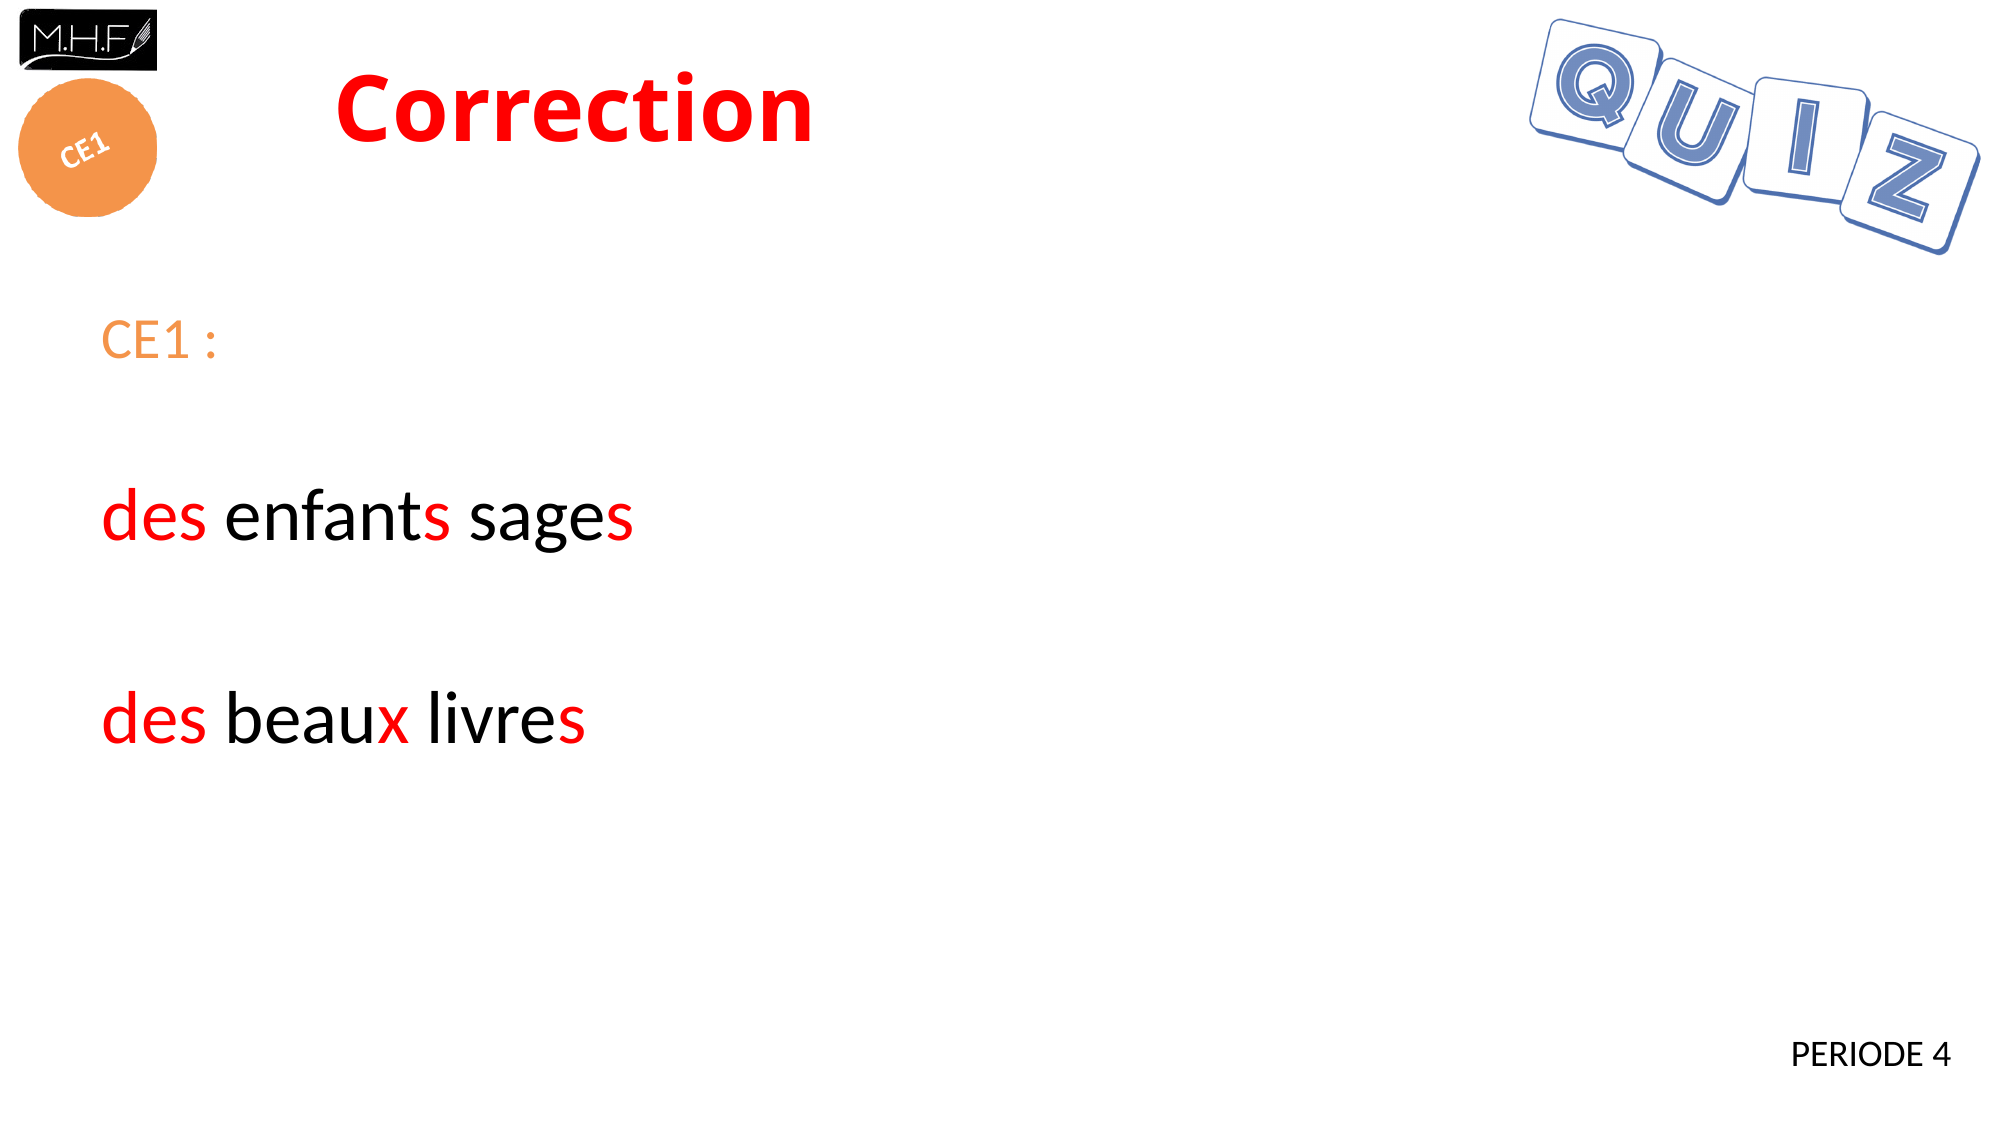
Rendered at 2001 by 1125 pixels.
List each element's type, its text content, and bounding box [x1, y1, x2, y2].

picture [16, 7, 157, 74]
picture [18, 78, 157, 218]
text_box PERIODE 4 [1362, 1021, 1967, 1125]
title Correction [318, 3, 1865, 221]
picture [1527, 24, 1978, 250]
list CE1 : des enfants sages des beaux livres [86, 300, 897, 1015]
